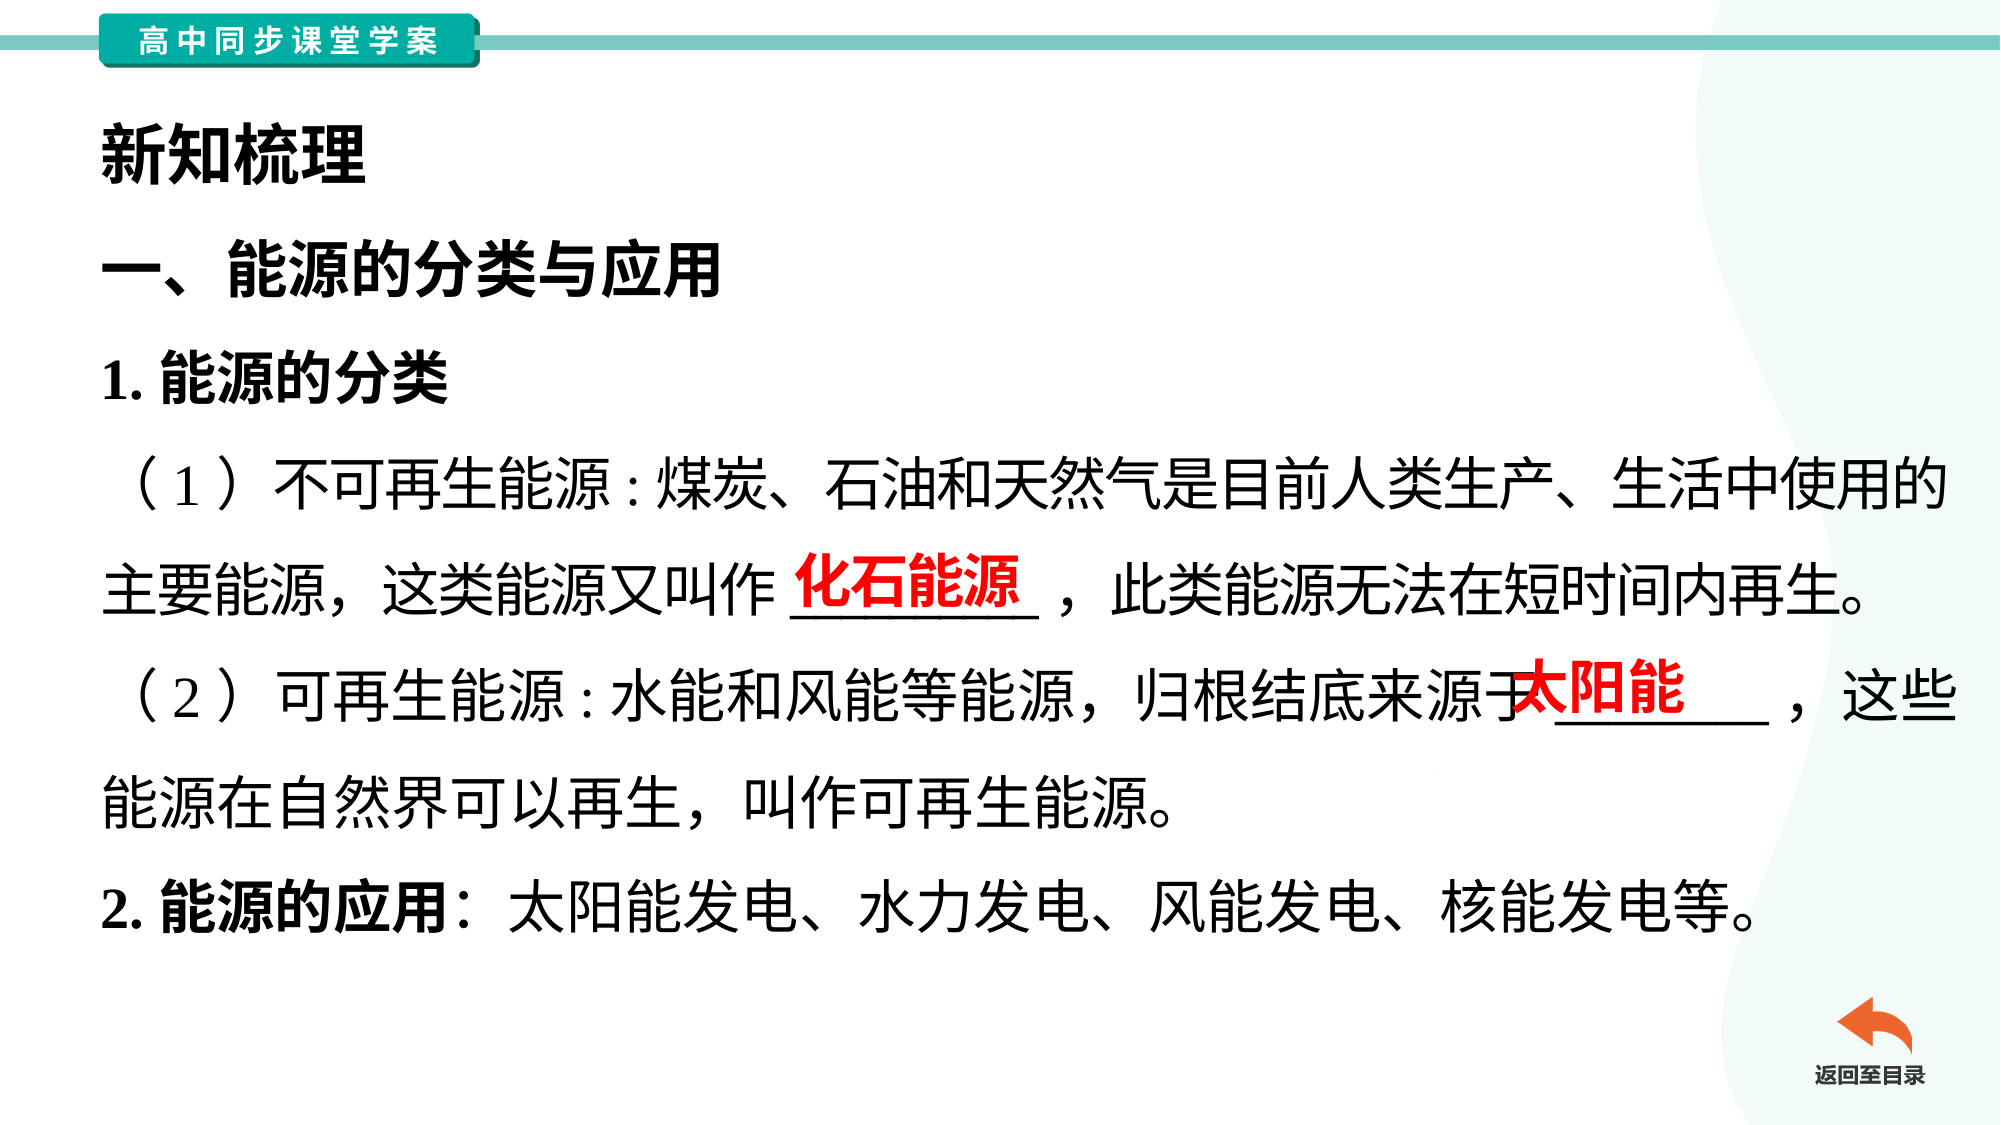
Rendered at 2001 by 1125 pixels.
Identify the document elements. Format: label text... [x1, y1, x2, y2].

text_box 化石能源 [774, 512, 1041, 603]
text_box 一、能源的分类与应用 [100, 194, 1899, 304]
picture [0, 0, 2000, 1125]
text_box 新知梳理 [100, 76, 1899, 194]
text_box 太阳能 [1489, 618, 1708, 710]
text_box 1.能源的分类 （1）不可再生能源:煤炭、石油和天然气是目前人类生产、生活中使用的 主要能源，这类能源又叫作__________，此类能源无法在短时间内再生。 （2）可再生能源:水能和风能等能源，归根结底来源于________，这些 能源在自然界可以再生，叫作可再生能源。 2.能源的应用：太阳能发电、水力发电、风能发电、核能发电等。 [100, 304, 1899, 929]
